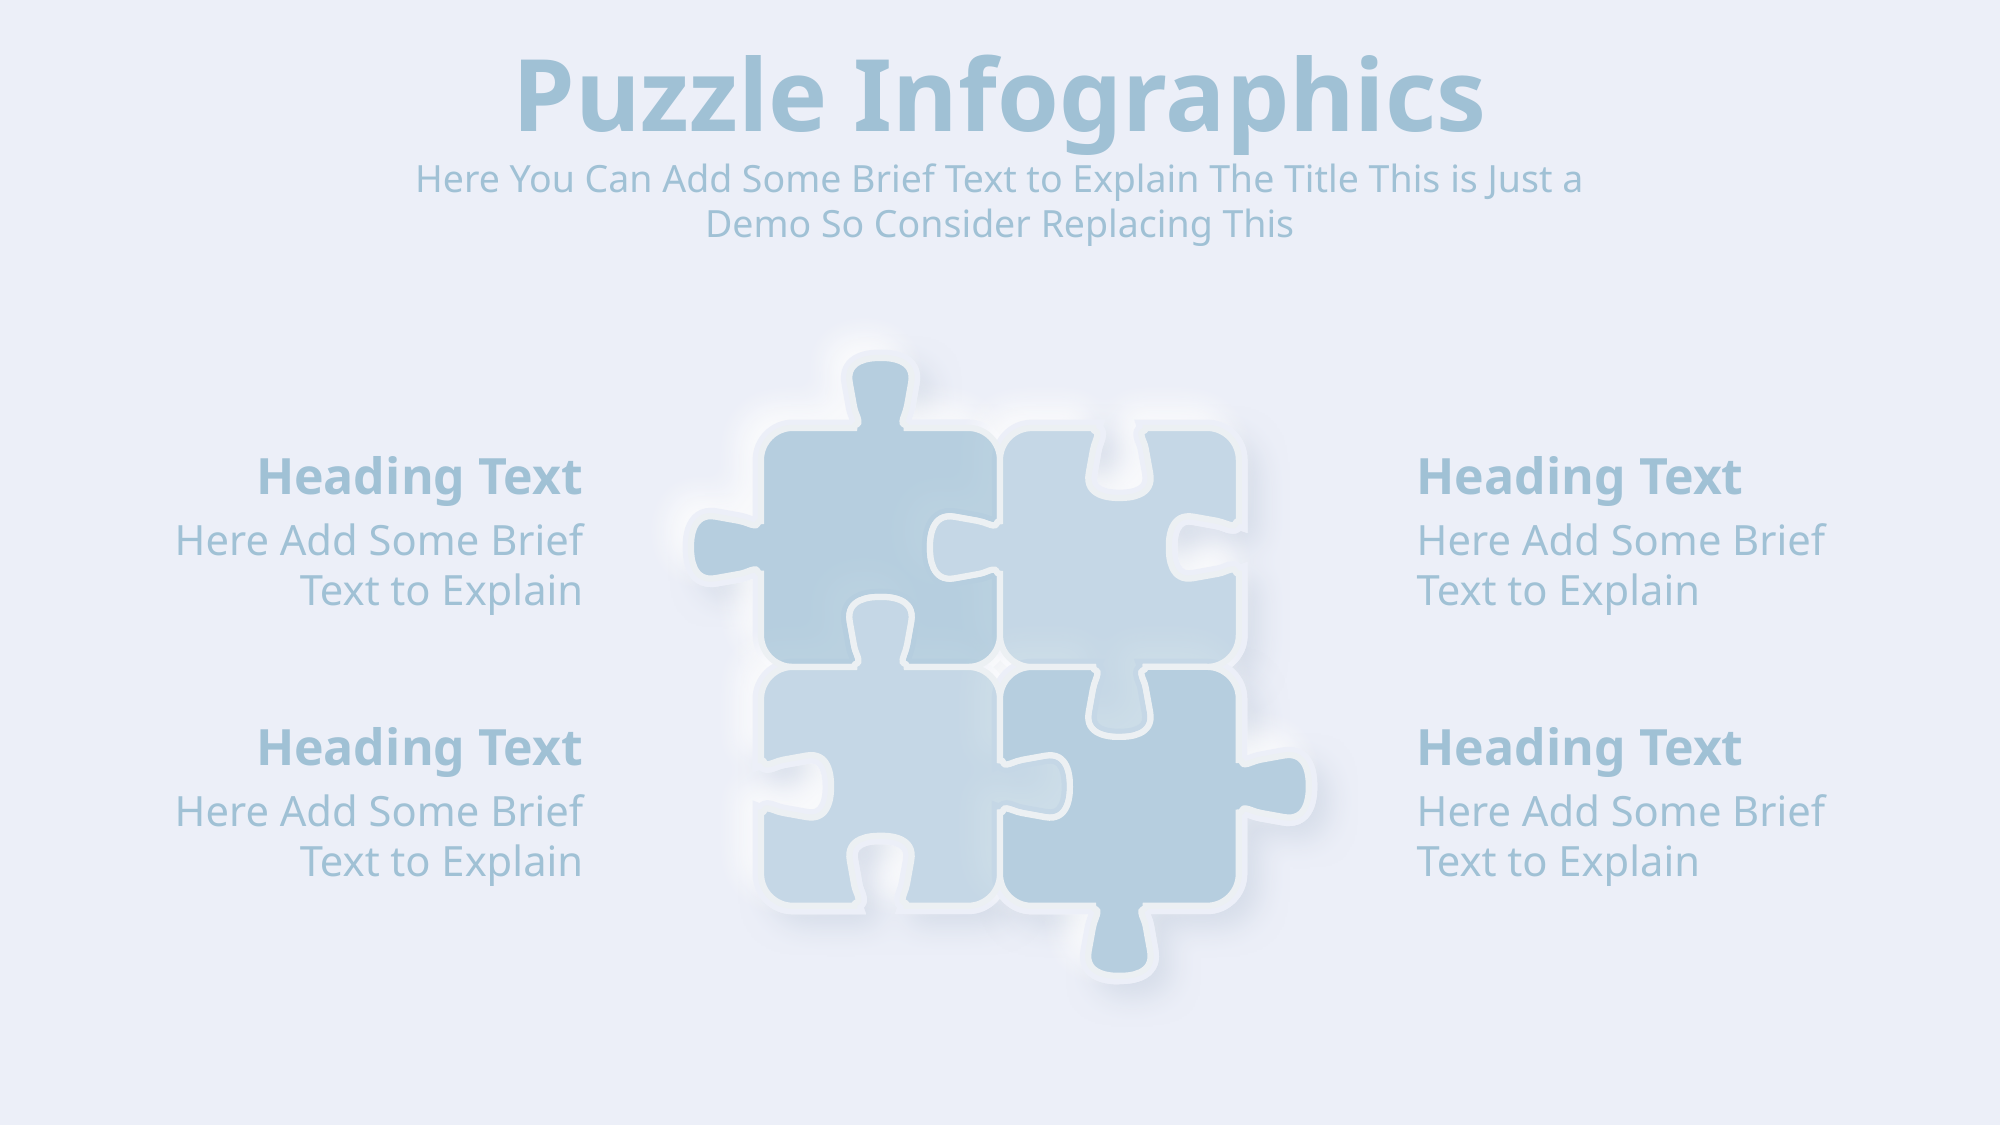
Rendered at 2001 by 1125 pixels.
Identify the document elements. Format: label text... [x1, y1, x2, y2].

text_box Heading Text [107, 437, 598, 506]
text_box Heading Text [107, 708, 598, 777]
text_box Puzzle Infographics [416, 23, 1584, 147]
text_box Heading Text [1401, 437, 1893, 506]
text_box Here Add Some Brief Text to Explain [1401, 777, 1893, 893]
text_box Here Add Some Brief Text to Explain [107, 777, 598, 893]
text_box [682, 349, 1318, 985]
text_box Here You Can Add Some Brief Text to Explain The Title This is Just a Demo So Consider Replacing This [345, 147, 1655, 253]
text_box Heading Text [1401, 708, 1893, 777]
text_box Here Add Some Brief Text to Explain [1401, 506, 1893, 622]
text_box Here Add Some Brief Text to Explain [107, 506, 598, 622]
